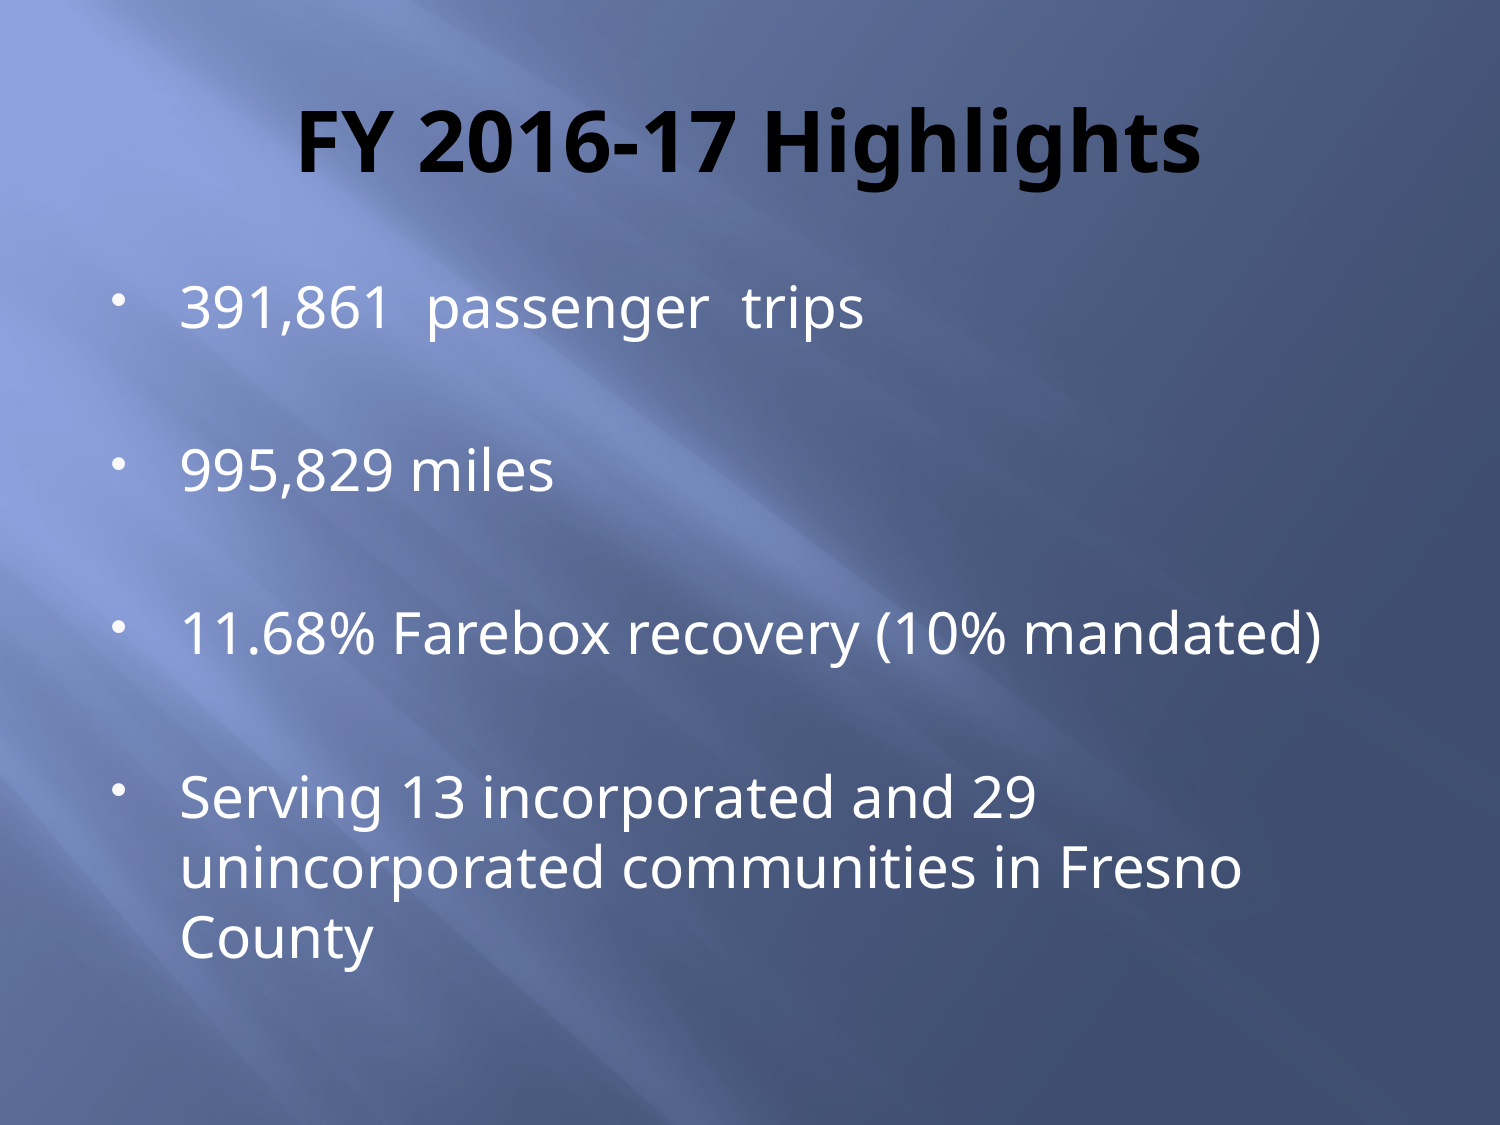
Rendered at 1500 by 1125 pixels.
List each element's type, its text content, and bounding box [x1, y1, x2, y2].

list 391,861 passenger trips 995,829 miles 11.68% Farebox recovery (10% mandated) Serving 13 incorporated and 29 unincorporated communities in Fresno County [75, 262, 1425, 1035]
title FY 2016-17 Highlights [75, 45, 1425, 233]
